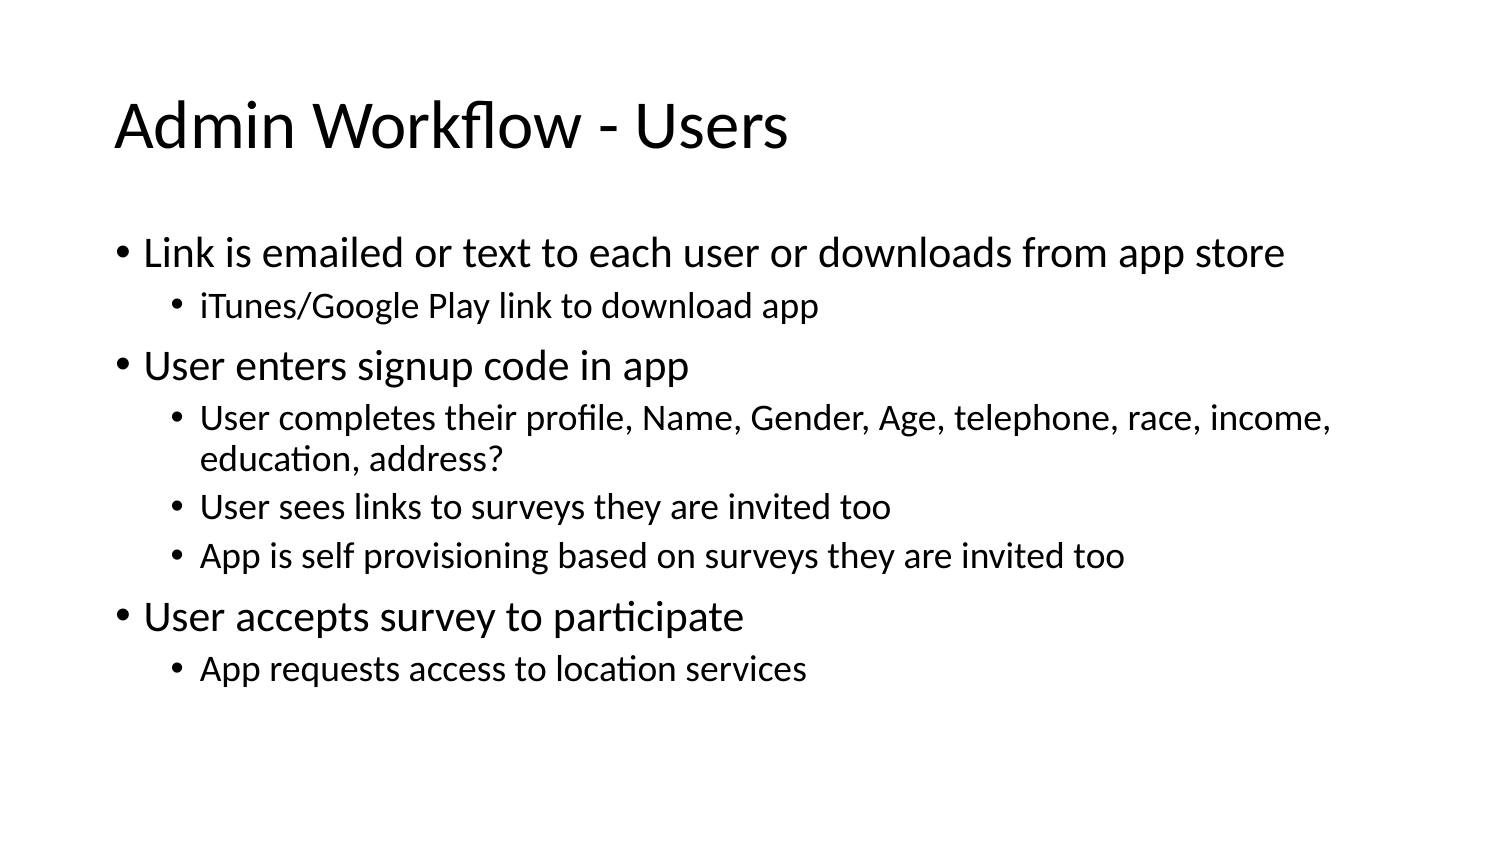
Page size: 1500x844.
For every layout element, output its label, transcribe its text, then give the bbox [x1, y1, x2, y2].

title Admin Workflow - Users [103, 44, 1397, 208]
list Link is emailed or text to each user or downloads from app store iTunes/Google Play link to download app User enters signup code in app User completes their profile, Name, Gender, Age, telephone, race, income, education, address? User sees links to surveys they are invited too App is self provisioning based on surveys they are invited too User accepts survey to participate App requests access to location services [103, 224, 1397, 760]
